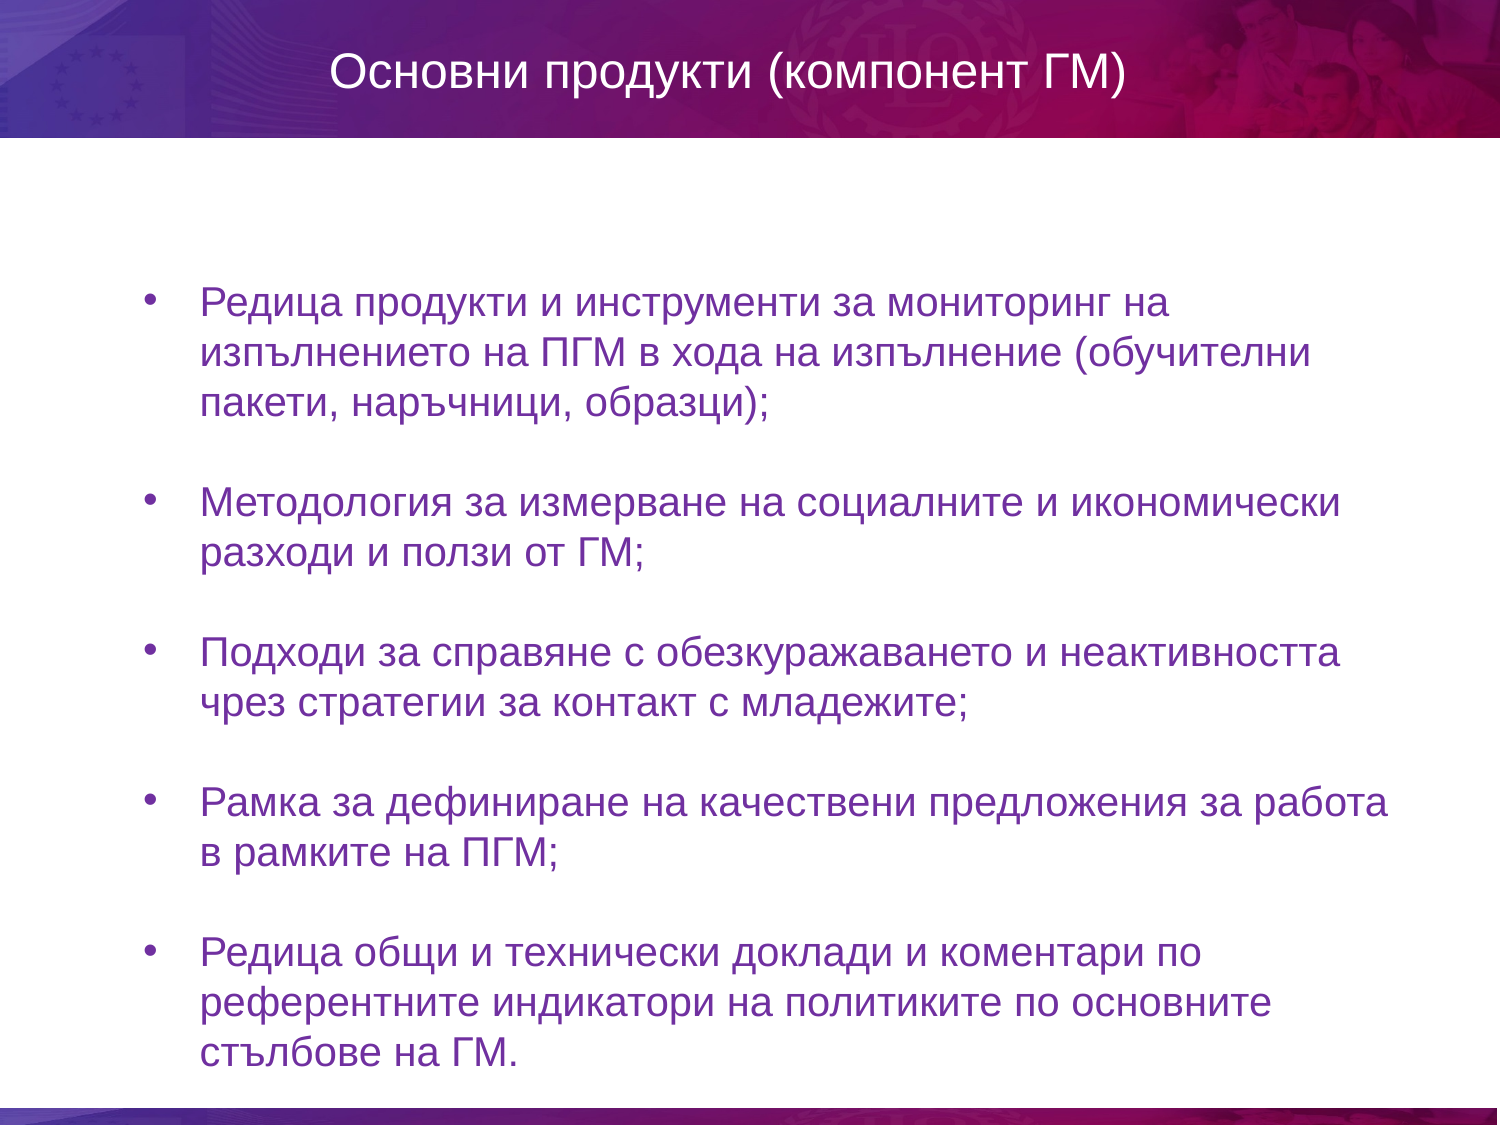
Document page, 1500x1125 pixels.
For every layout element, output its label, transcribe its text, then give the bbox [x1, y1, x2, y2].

picture [0, 1108, 1497, 1125]
text_box Редица продукти и инструменти за мониторинг на изпълнението на ПГМ в хода на изпълнение (обучителни пакети, наръчници, образци); Методология за измерване на социалните и икономически разходи и ползи от ГМ; Подходи за справяне с обезкуражаването и неактивността чрез стратегии за контакт с младежите; Рамка за дефиниране на качествени предложения за работа в рамките на ПГМ; Редица общи и технически доклади и коментари по референтните индикатори на политиките по основните стълбове на ГМ. [135, 267, 1400, 1083]
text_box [0, 0, 1500, 138]
